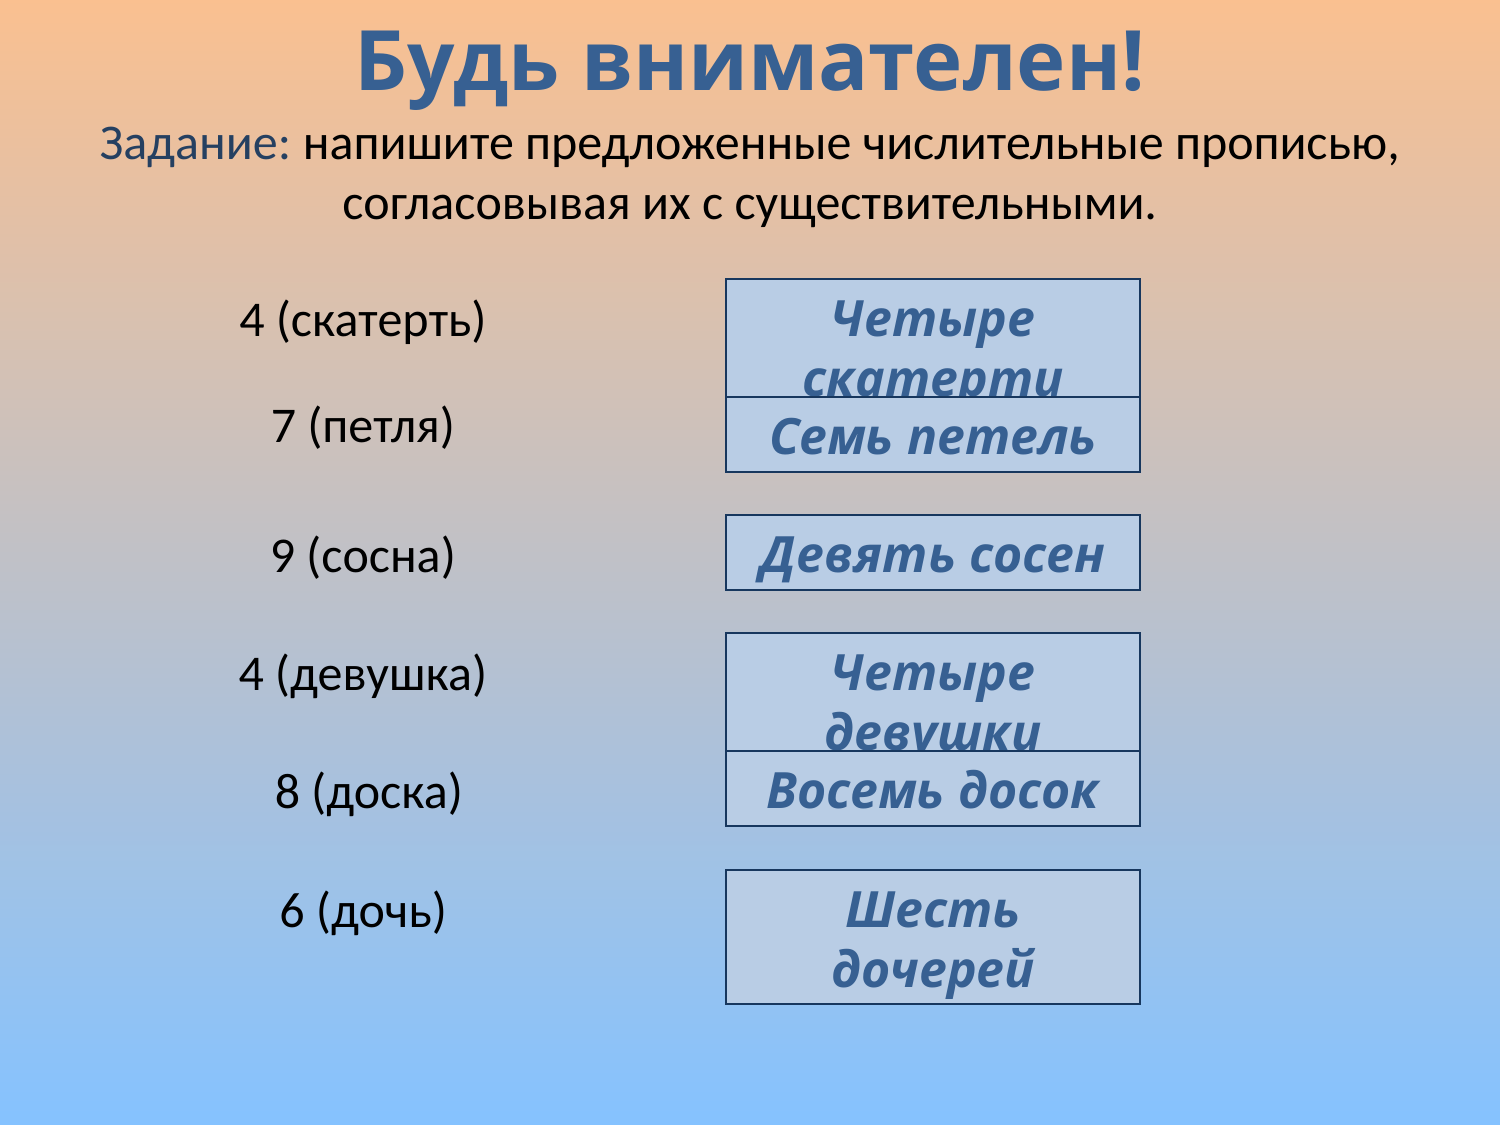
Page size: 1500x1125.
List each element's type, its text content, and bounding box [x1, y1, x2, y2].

text_box 4 (девушка) [0, 633, 727, 709]
text_box Задание: напишите предложенные числительные прописью, согласовывая их с существительными. [0, 101, 1500, 237]
text_box 8 (доска) [0, 751, 739, 827]
text_box Семь петель [726, 397, 1140, 472]
text_box 6 (дочь) [0, 869, 727, 945]
text_box 9 (сосна) [0, 515, 727, 590]
text_box Будь внимателен! [0, 0, 1500, 101]
text_box Четыре девушки [726, 633, 1140, 751]
text_box Девять сосен [727, 515, 1140, 590]
text_box Четыре скатерти [726, 278, 1140, 397]
text_box Шесть дочерей [726, 869, 1140, 1005]
text_box 7 (петля) [0, 385, 727, 460]
text_box 4 (скатерть) [0, 278, 727, 354]
text_box Восемь досок [739, 751, 1140, 827]
